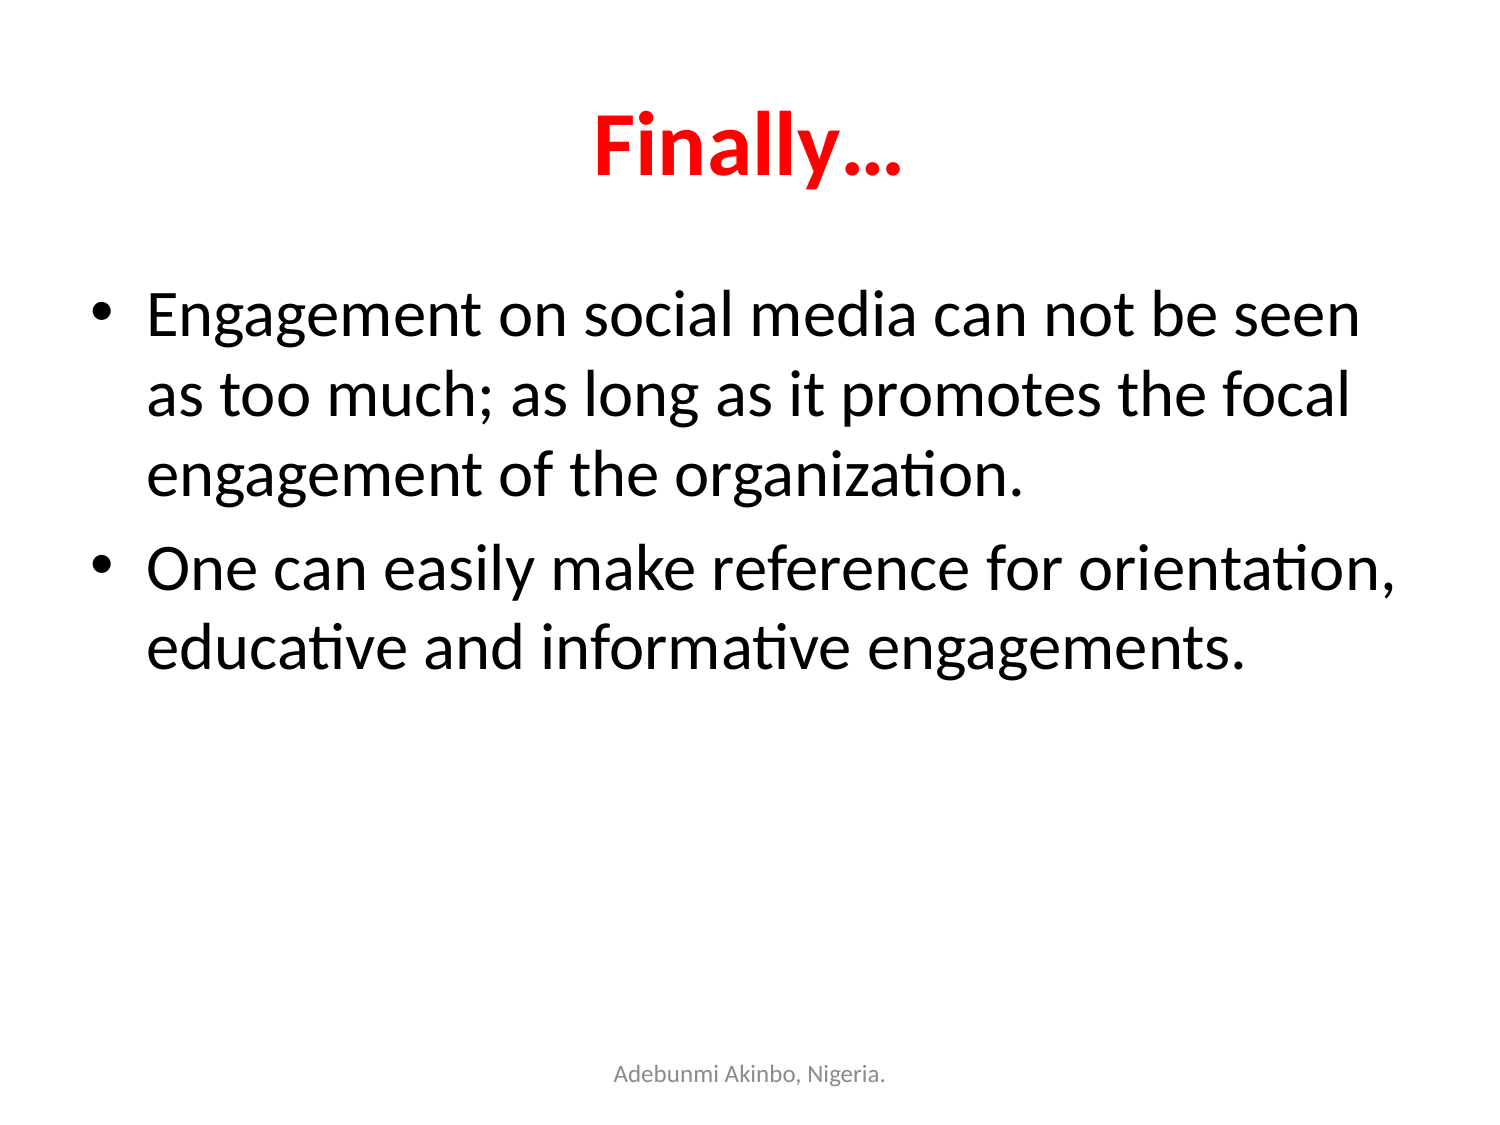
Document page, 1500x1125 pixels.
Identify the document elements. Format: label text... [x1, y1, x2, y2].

list Engagement on social media can not be seen as too much; as long as it promotes the focal engagement of the organization. One can easily make reference for orientation, educative and informative engagements. [75, 262, 1425, 1005]
footer Adebunmi Akinbo, Nigeria. [512, 1042, 988, 1103]
title Finally… [75, 45, 1425, 233]
